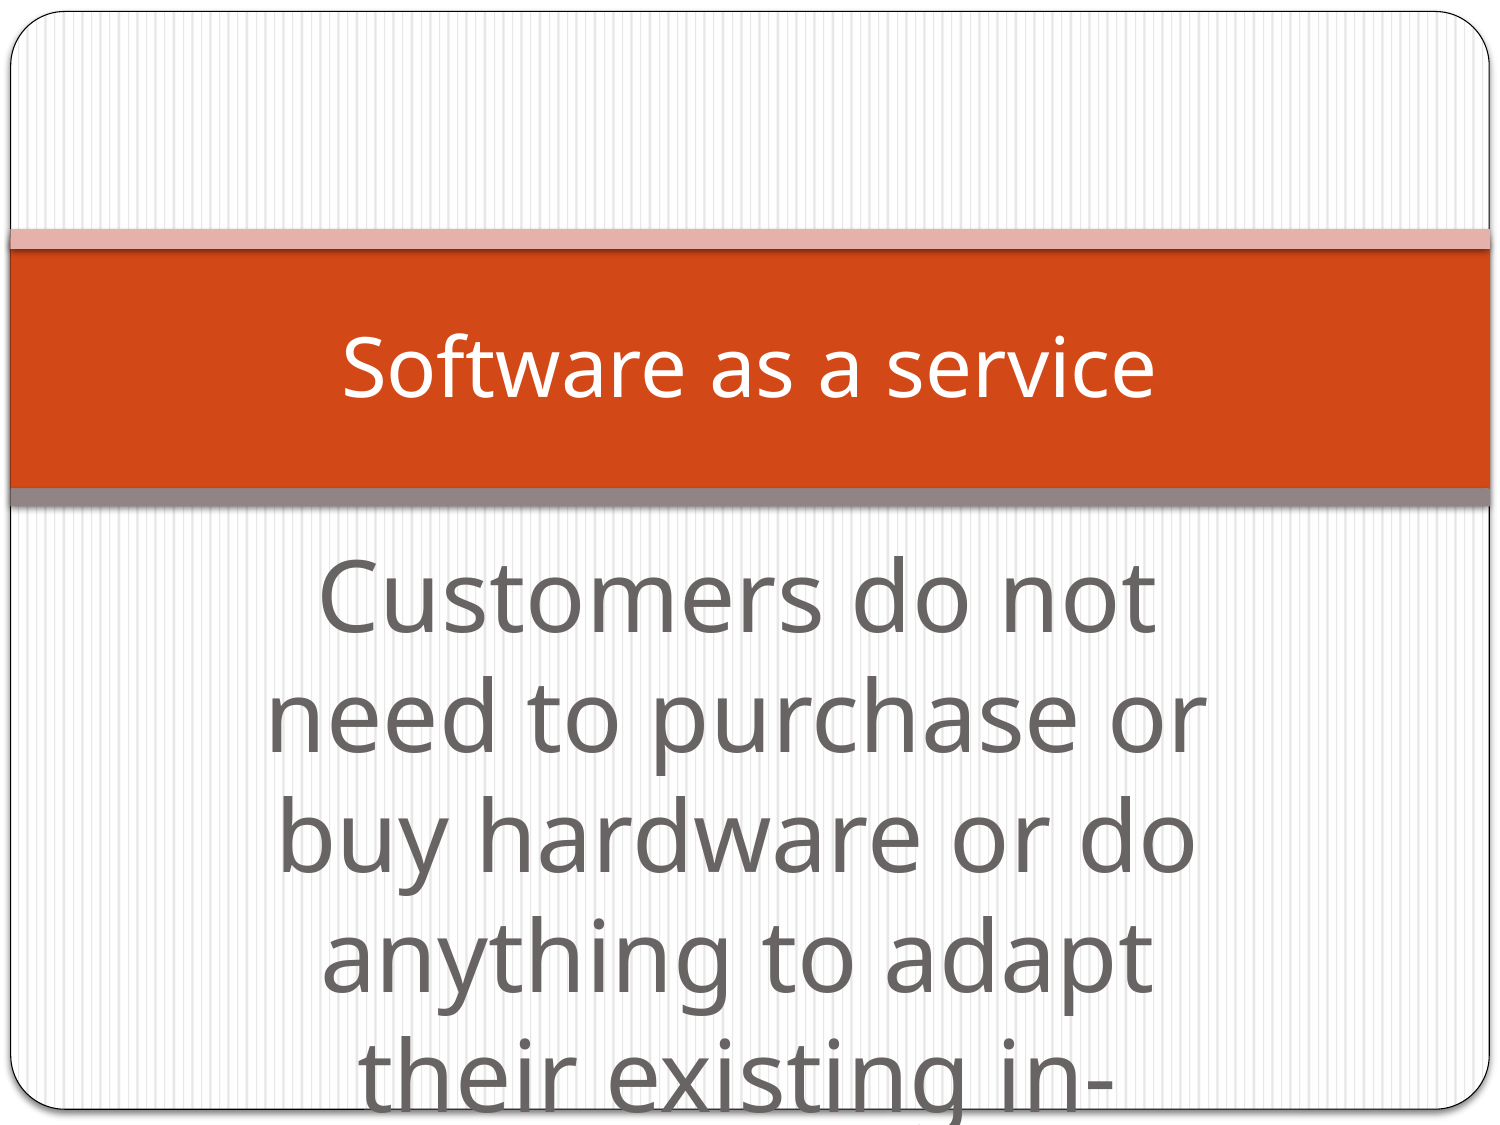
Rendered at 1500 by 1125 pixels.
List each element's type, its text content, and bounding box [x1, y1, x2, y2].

subtitle Customers do not need to purchase or buy hardware or do anything to adapt their existing in-house center [212, 525, 1263, 788]
title Software as a service [75, 247, 1425, 489]
